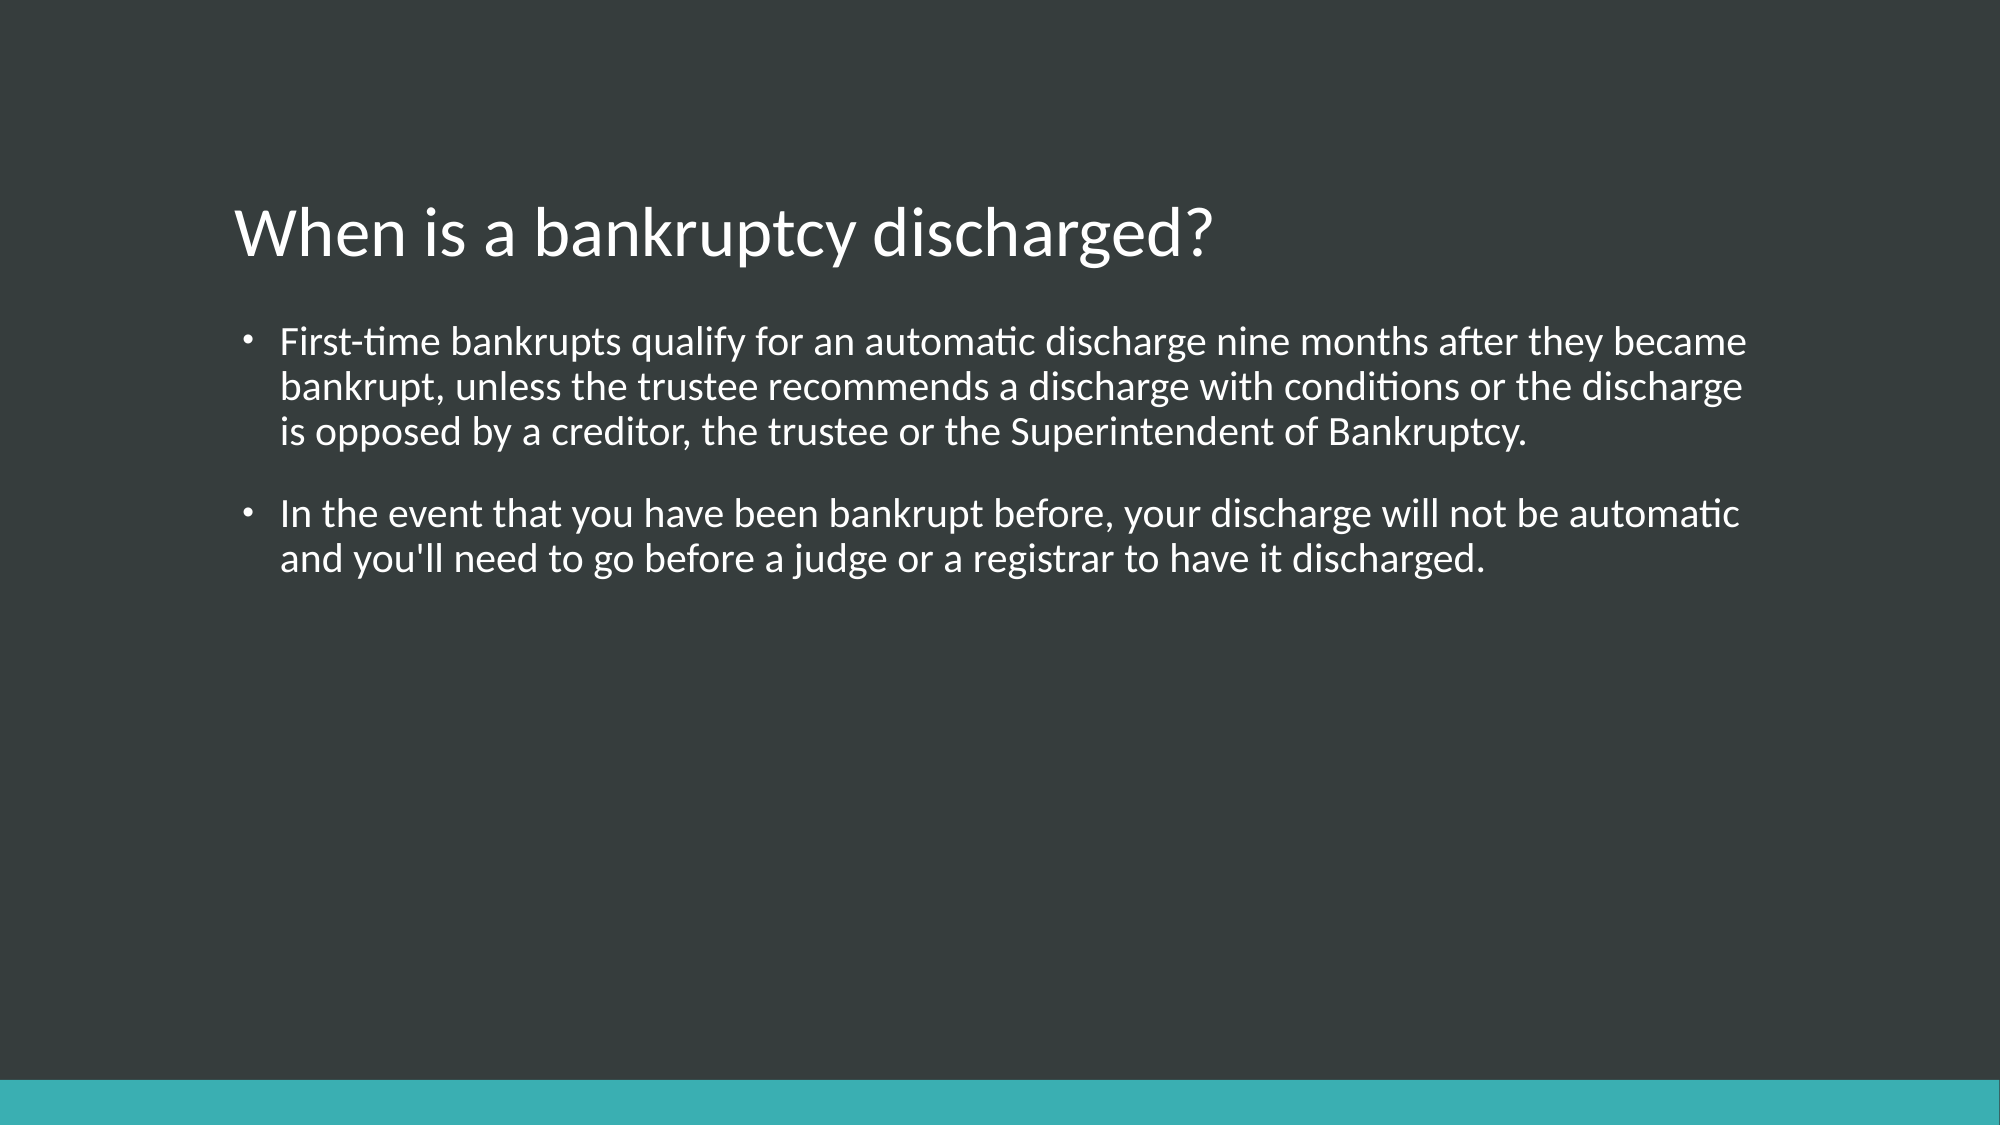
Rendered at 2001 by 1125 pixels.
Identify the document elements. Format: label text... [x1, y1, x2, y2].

list First-time bankrupts qualify for an automatic discharge nine months after they became bankrupt, unless the trustee recommends a discharge with conditions or the discharge is opposed by a creditor, the trustee or the Superintendent of Bankruptcy. In the event that you have been bankrupt before, your discharge will not be automatic and you'll need to go before a judge or a registrar to have it discharged. [219, 311, 1780, 990]
title When is a bankruptcy discharged? [219, 76, 1780, 279]
